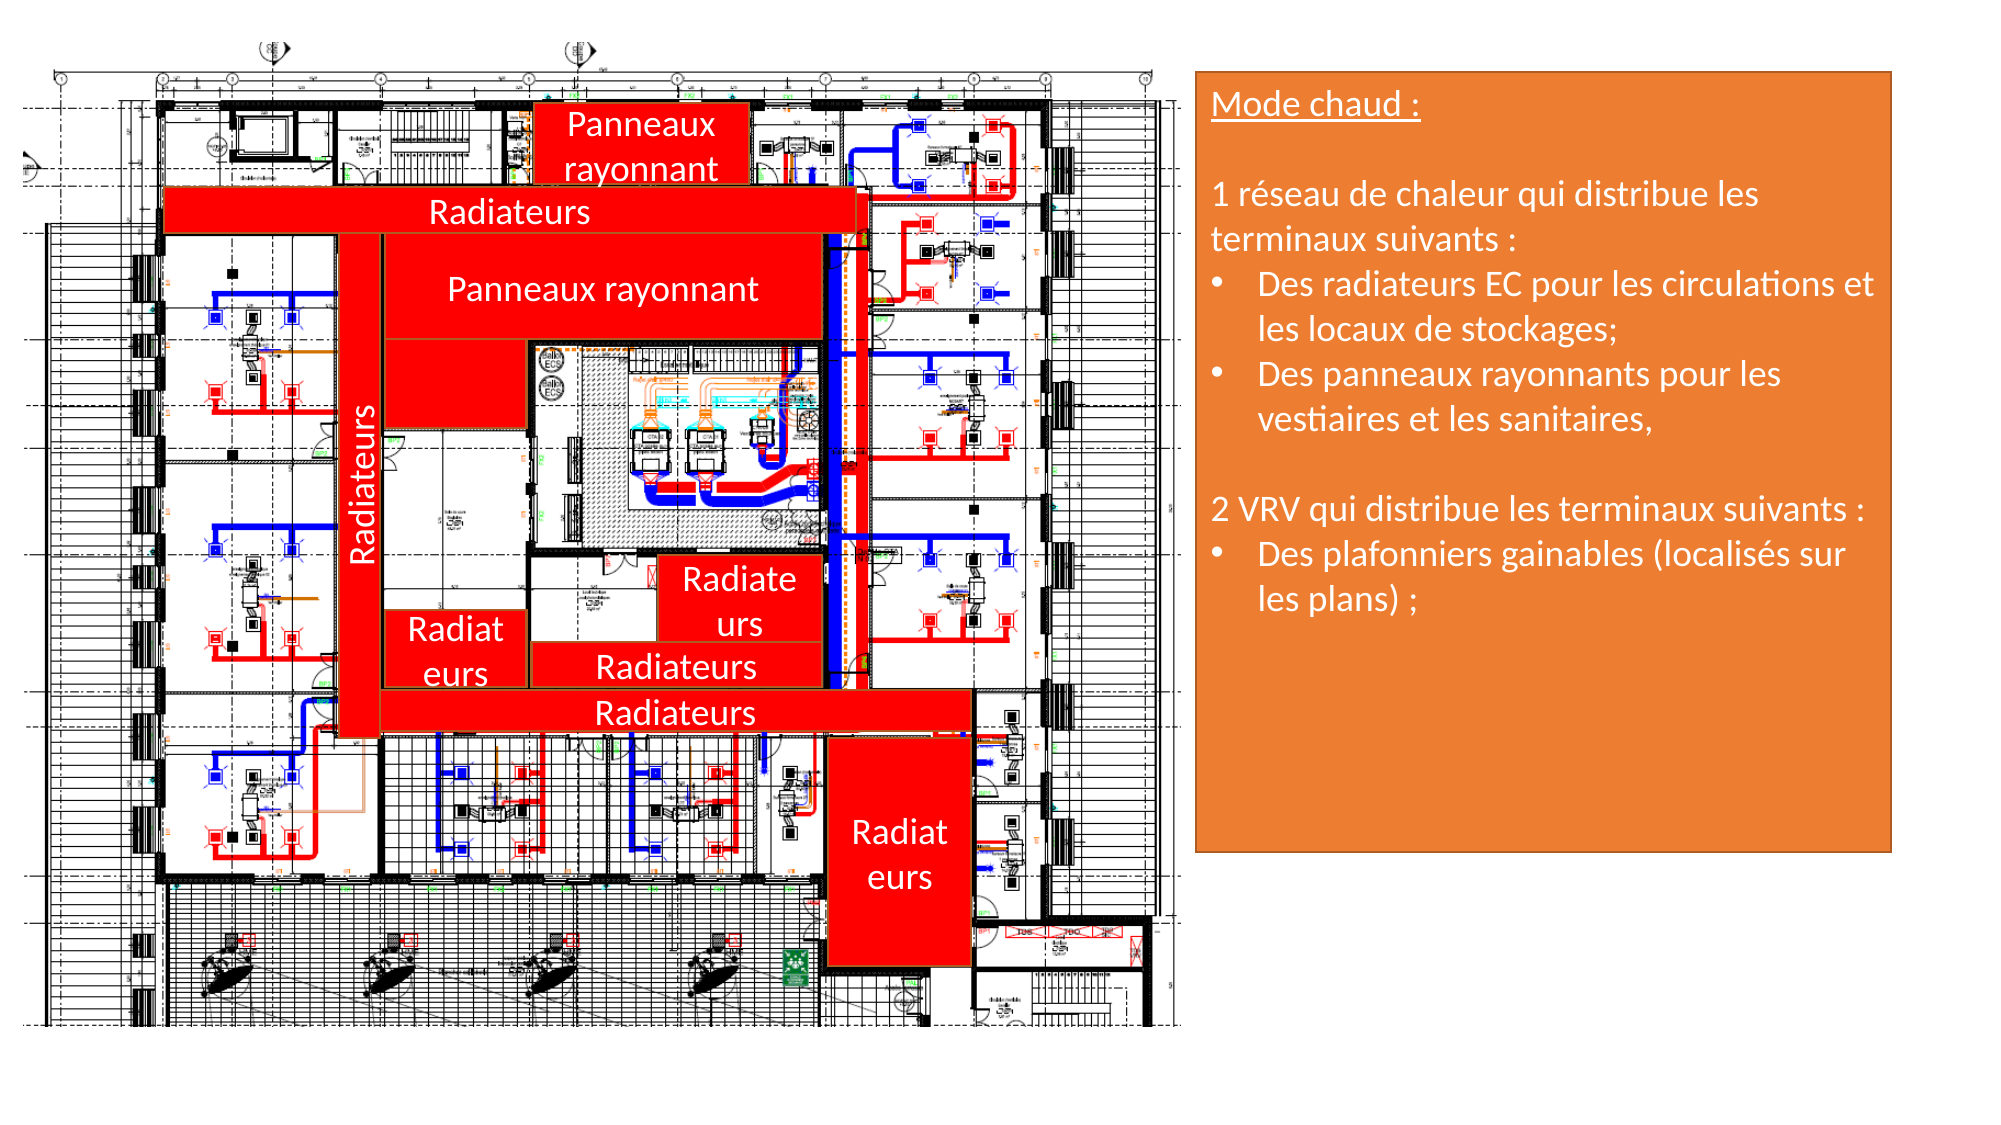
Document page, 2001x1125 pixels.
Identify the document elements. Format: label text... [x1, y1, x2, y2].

picture [23, 42, 1181, 1027]
text_box Mode chaud : 1 réseau de chaleur qui distribue les terminaux suivants : Des radiateurs EC pour les circulations et les locaux de stockages; Des panneaux rayonnants pour les vestiaires et les sanitaires, 2 VRV qui distribue les terminaux suivants : Des plafonniers gainables (localisés sur les plans) ; [1195, 71, 1892, 853]
